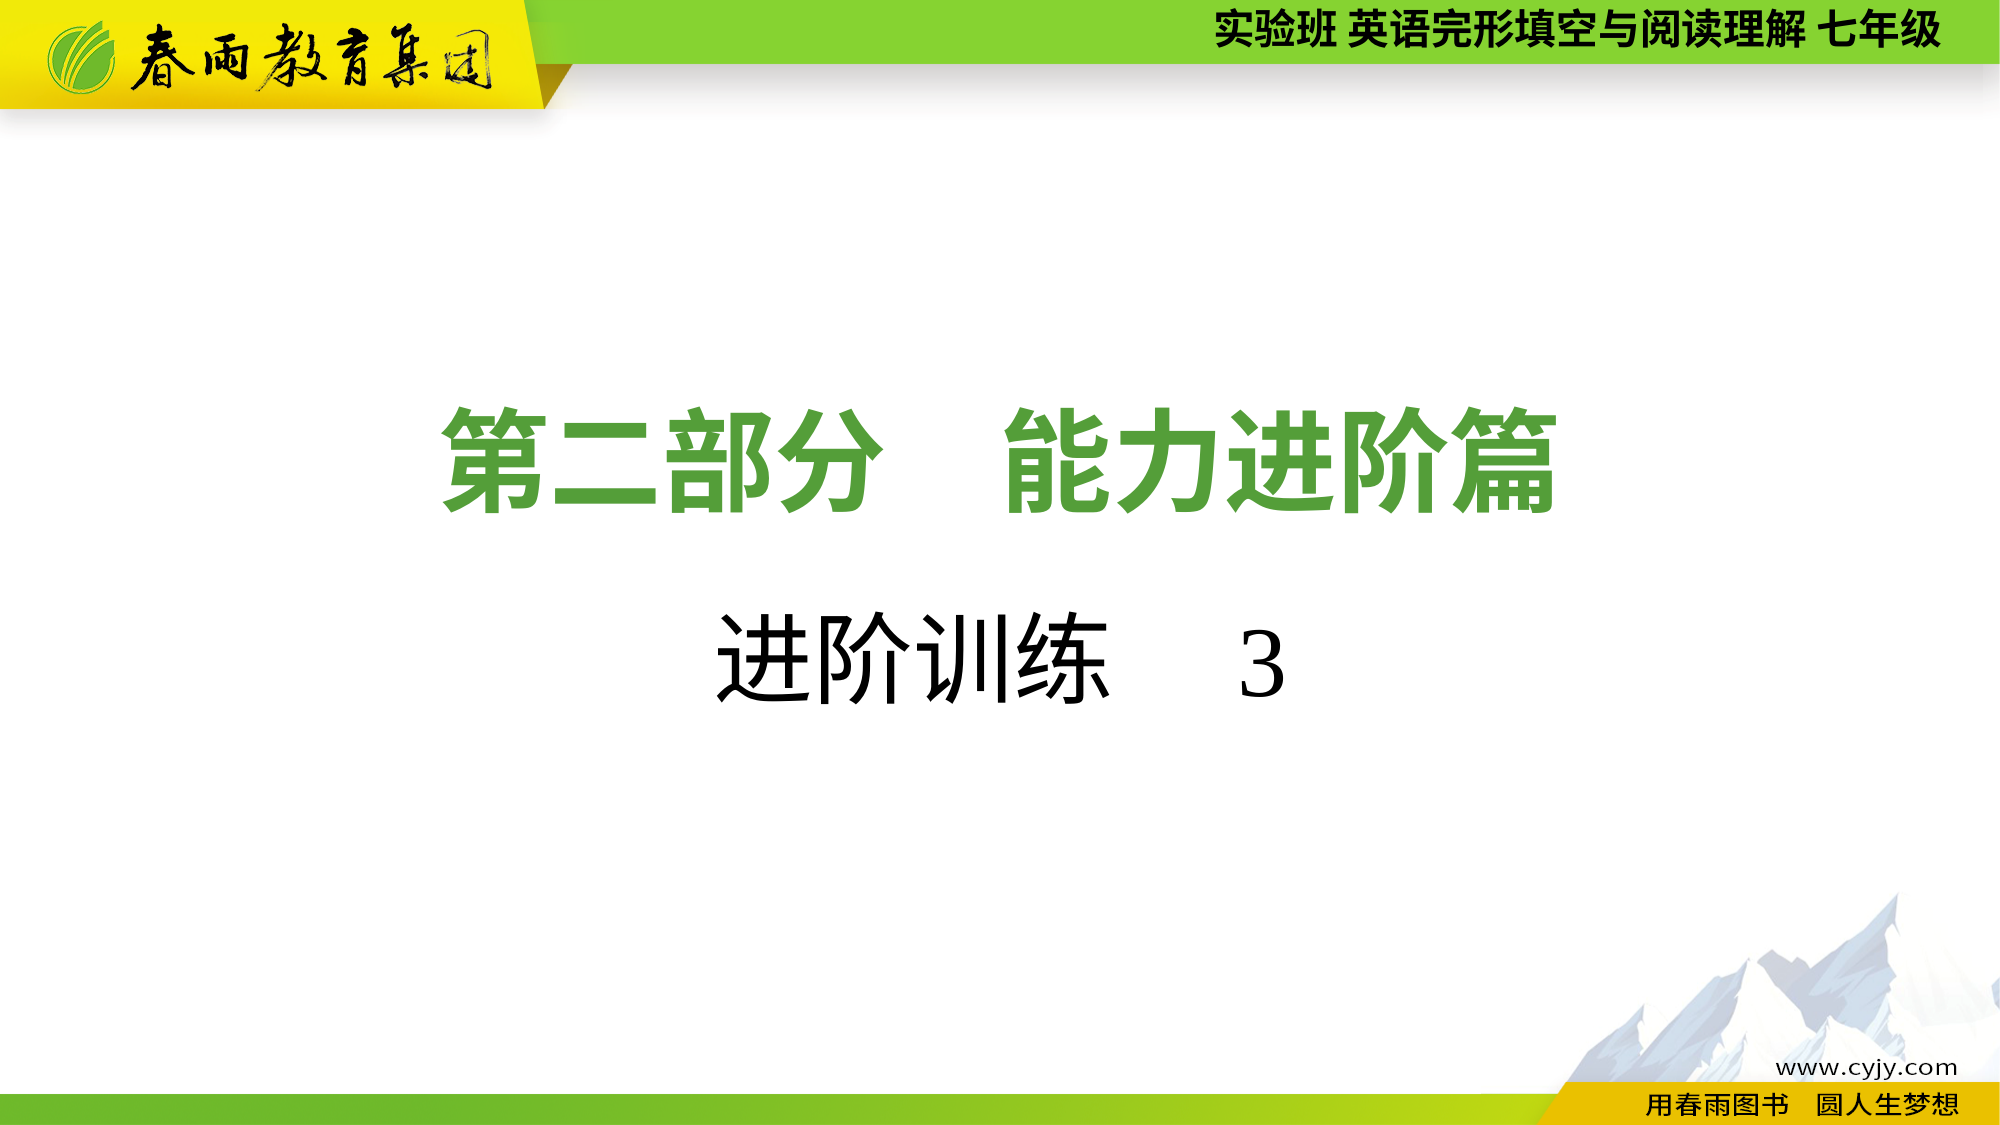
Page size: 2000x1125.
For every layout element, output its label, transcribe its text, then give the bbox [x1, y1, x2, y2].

text_box 第二部分 能力进阶篇 [54, 316, 1946, 528]
picture [0, 0, 2000, 1125]
text_box 进阶训练 3 [54, 528, 1946, 724]
